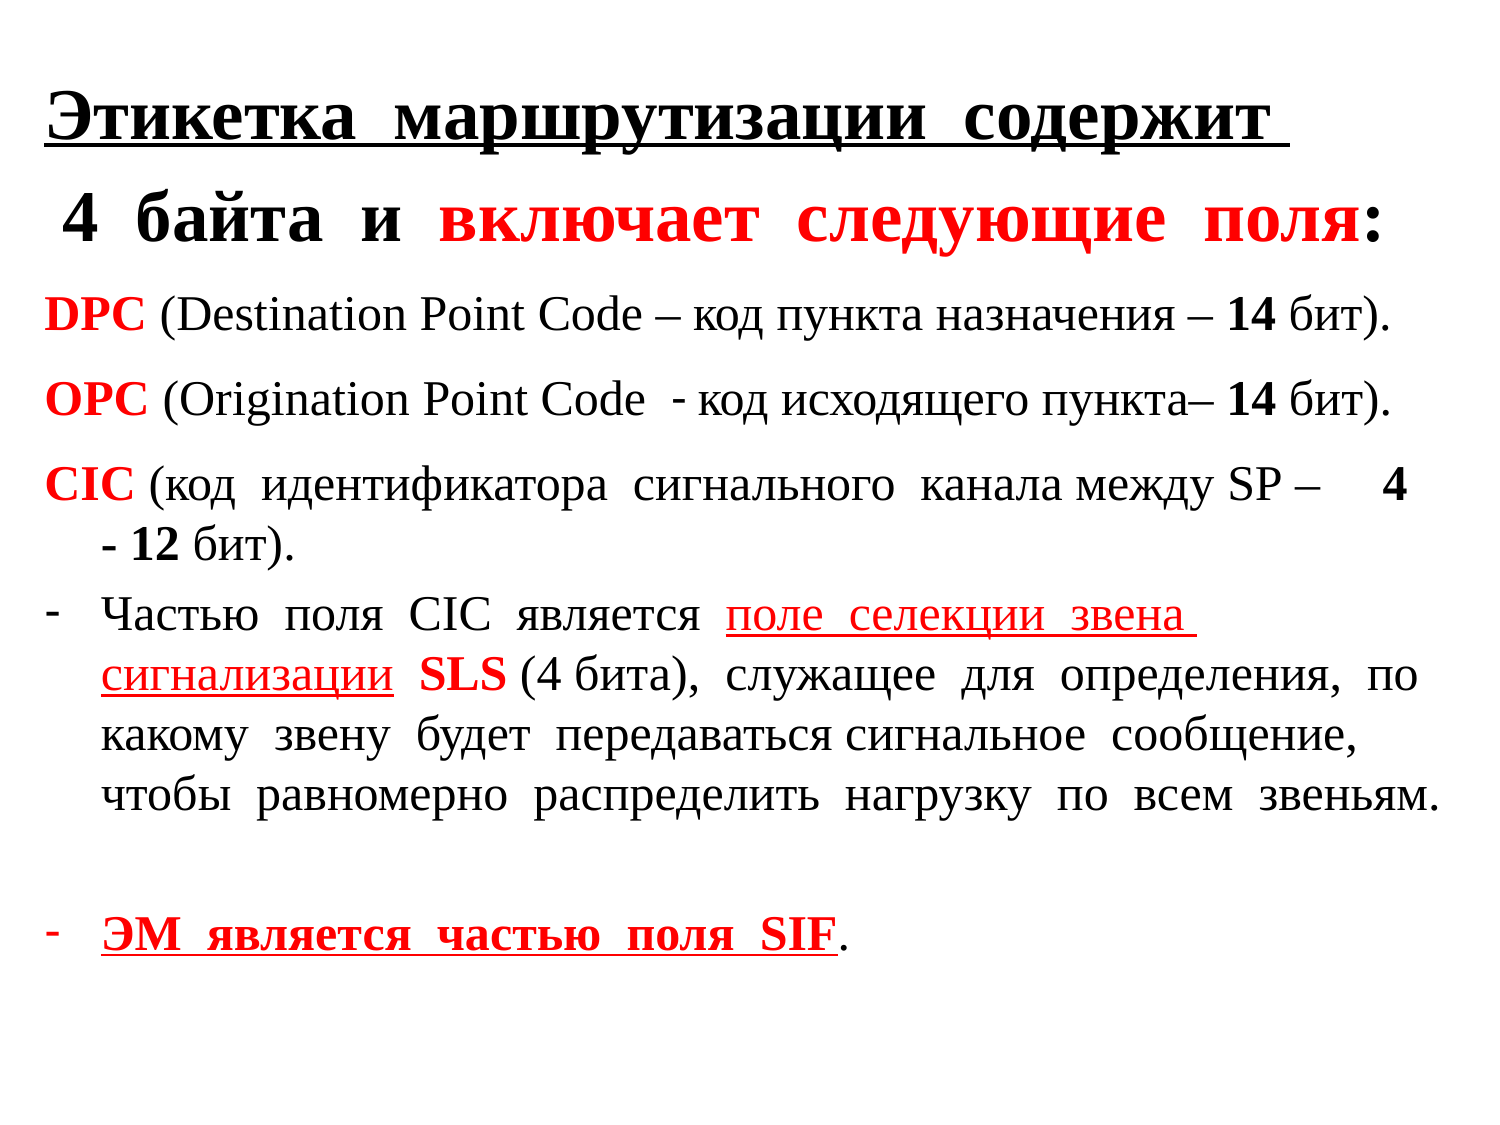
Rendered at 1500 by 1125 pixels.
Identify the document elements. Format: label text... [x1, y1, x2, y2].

list Этикетка маршрутизации содержит 4 байта и включает следующие поля: DPC (Destination Point Code – код пункта назначения – 14 бит). OPC (Origination Point Code - код исходящего пункта– 14 бит). CIC (код идентификатора сигнального канала между SP – 4 - 12 бит). Частью поля CIC является поле селекции звена сигнализации SLS (4 бита), служащее для определения, по какому звену будет передаваться сигнальное сообщение, чтобы равномерно распределить нагрузку по всем звеньям. ЭМ является частью поля SIF. [29, 58, 1459, 1125]
